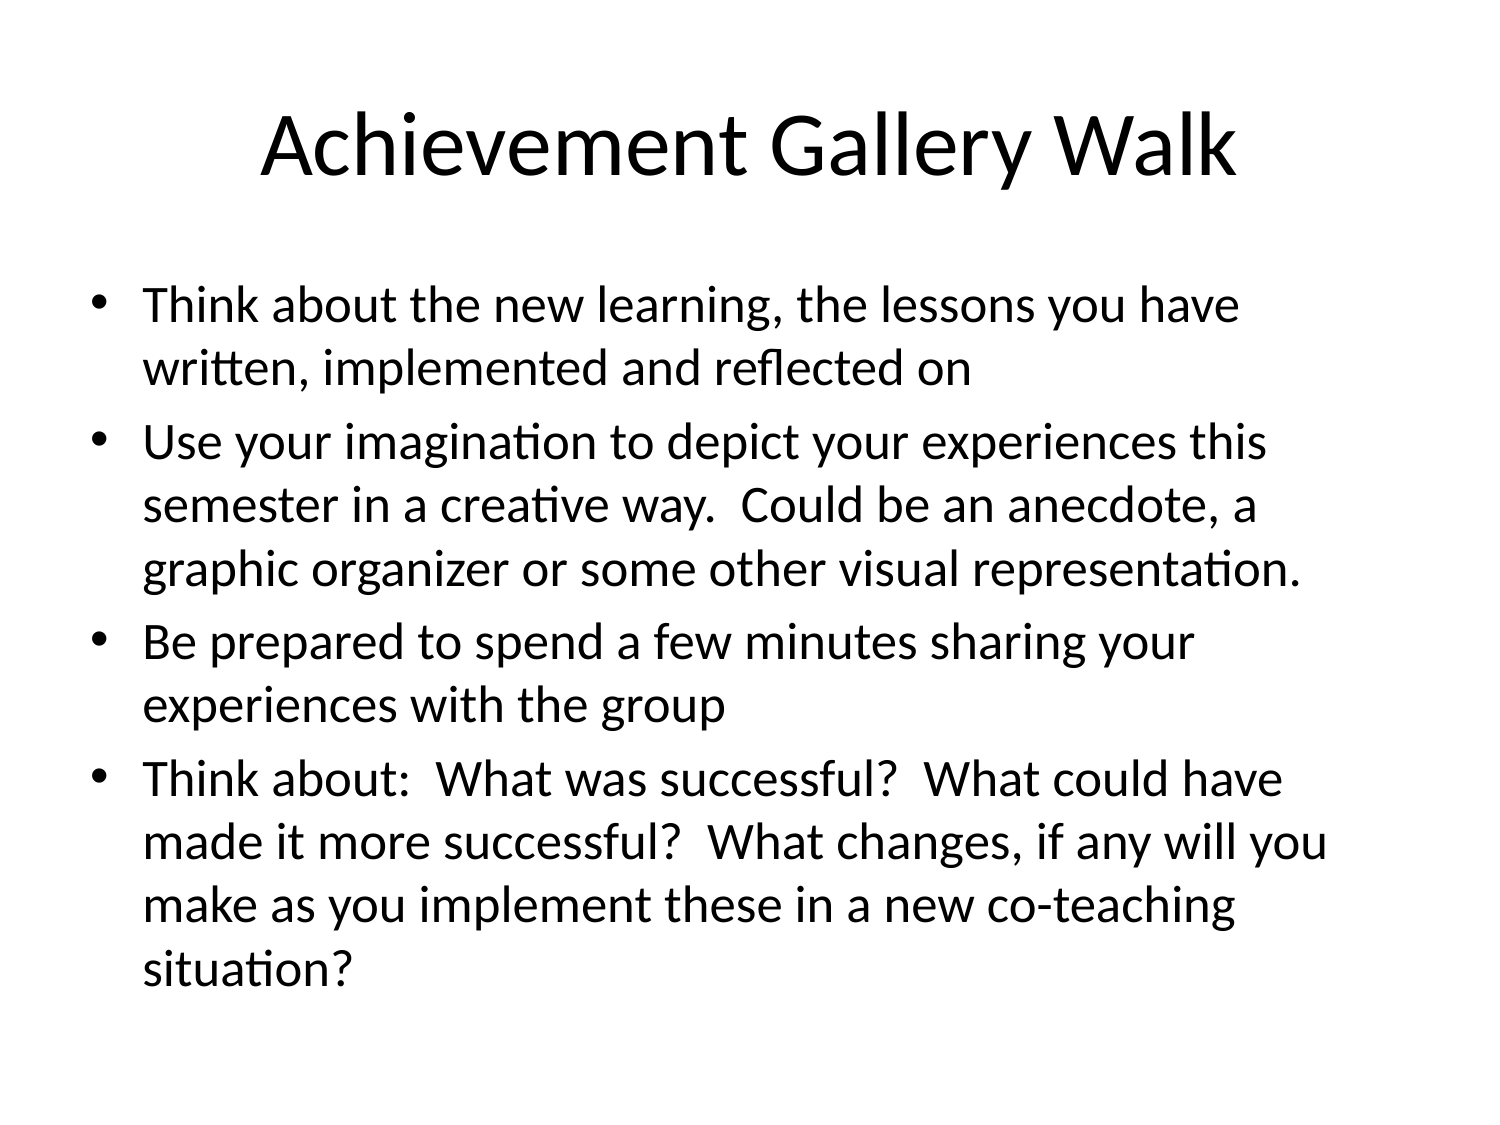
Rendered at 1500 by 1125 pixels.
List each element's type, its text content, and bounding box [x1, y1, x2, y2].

list Think about the new learning, the lessons you have written, implemented and reflected on Use your imagination to depict your experiences this semester in a creative way. Could be an anecdote, a graphic organizer or some other visual representation. Be prepared to spend a few minutes sharing your experiences with the group Think about: What was successful? What could have made it more successful? What changes, if any will you make as you implement these in a new co-teaching situation? [75, 262, 1425, 1005]
title Achievement Gallery Walk [75, 45, 1425, 233]
